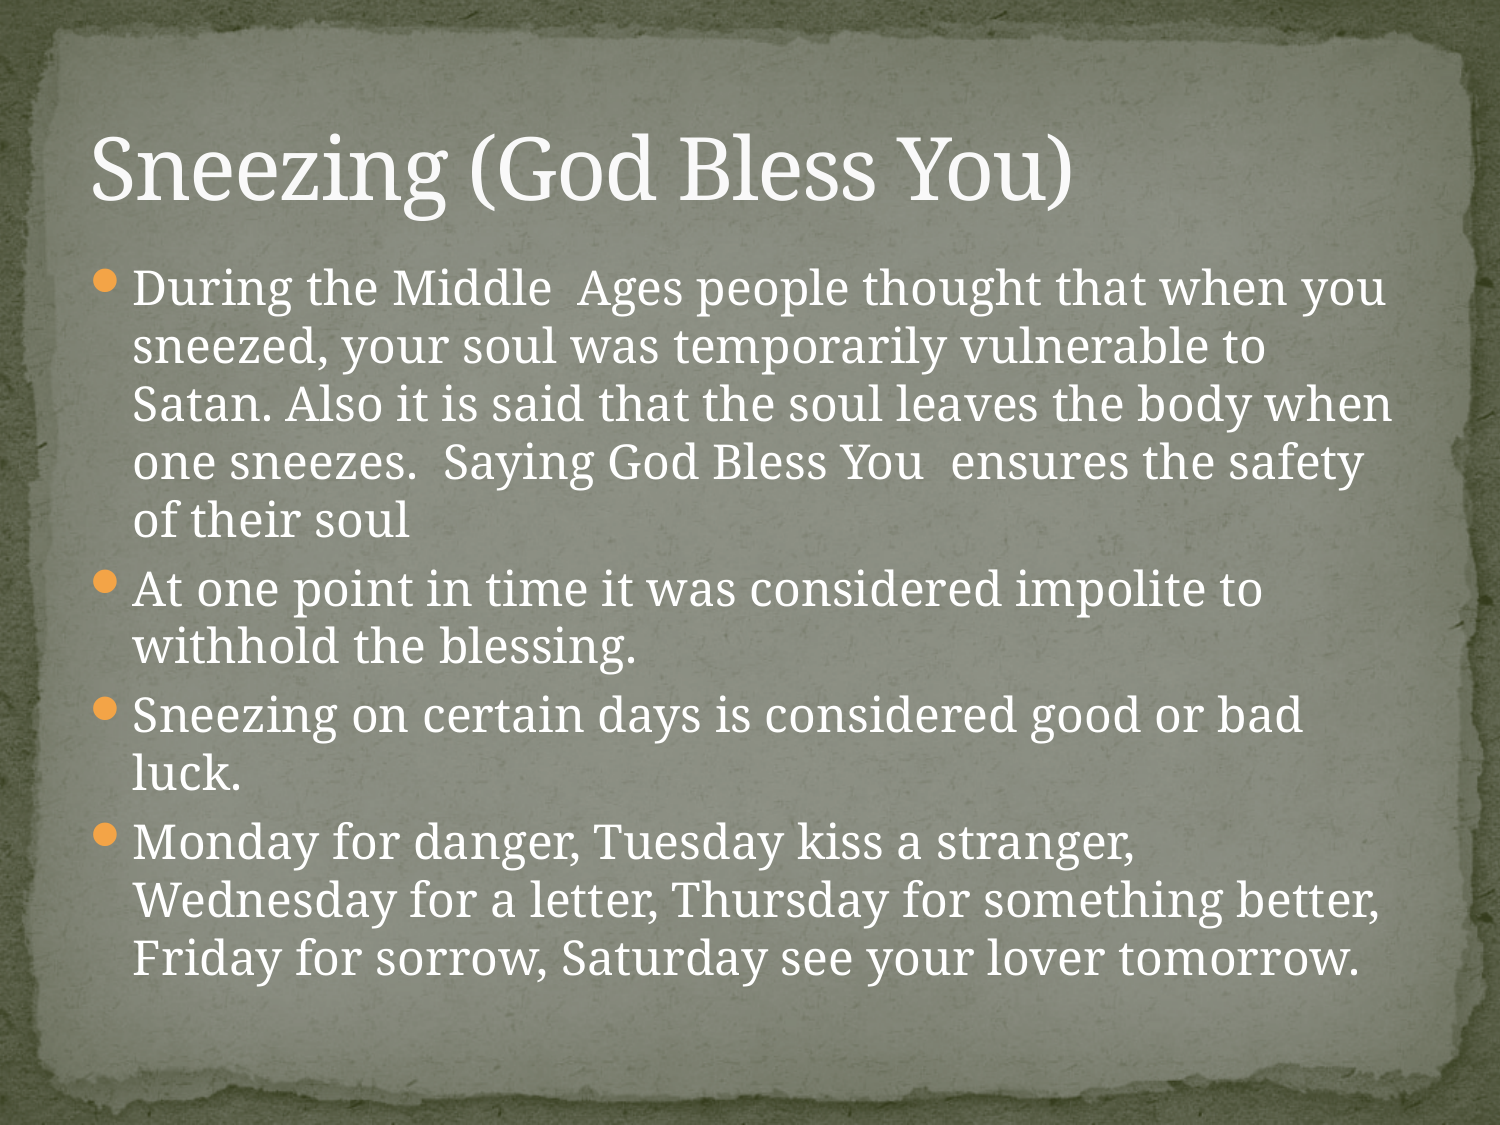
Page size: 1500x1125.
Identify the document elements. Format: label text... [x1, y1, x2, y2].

title Sneezing (God Bless You) [74, 24, 1425, 225]
list During the Middle Ages people thought that when you sneezed, your soul was temporarily vulnerable to Satan. Also it is said that the soul leaves the body when one sneezes. Saying God Bless You ensures the safety of their soul At one point in time it was considered impolite to withhold the blessing. Sneezing on certain days is considered good or bad luck. Monday for danger, Tuesday kiss a stranger, Wednesday for a letter, Thursday for something better, Friday for sorrow, Saturday see your lover tomorrow. [75, 249, 1425, 1000]
